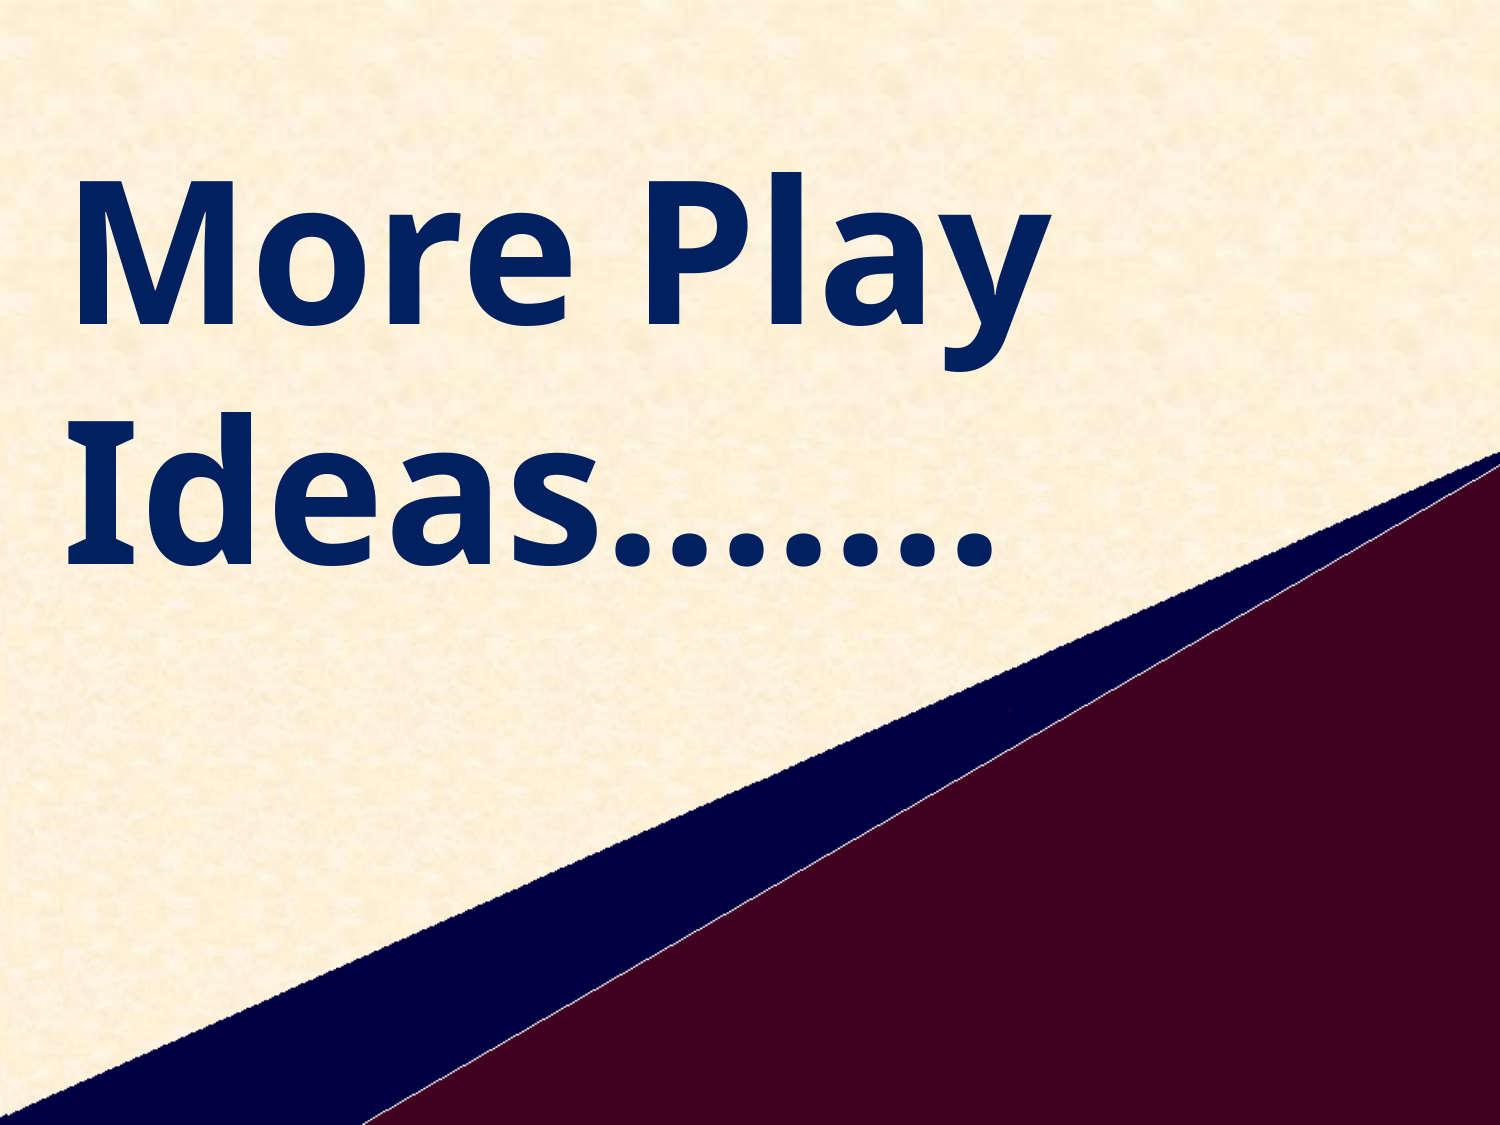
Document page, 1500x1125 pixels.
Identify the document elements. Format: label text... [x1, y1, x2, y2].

text_box More Play Ideas……. [62, 124, 1363, 363]
picture [0, 0, 1500, 1125]
